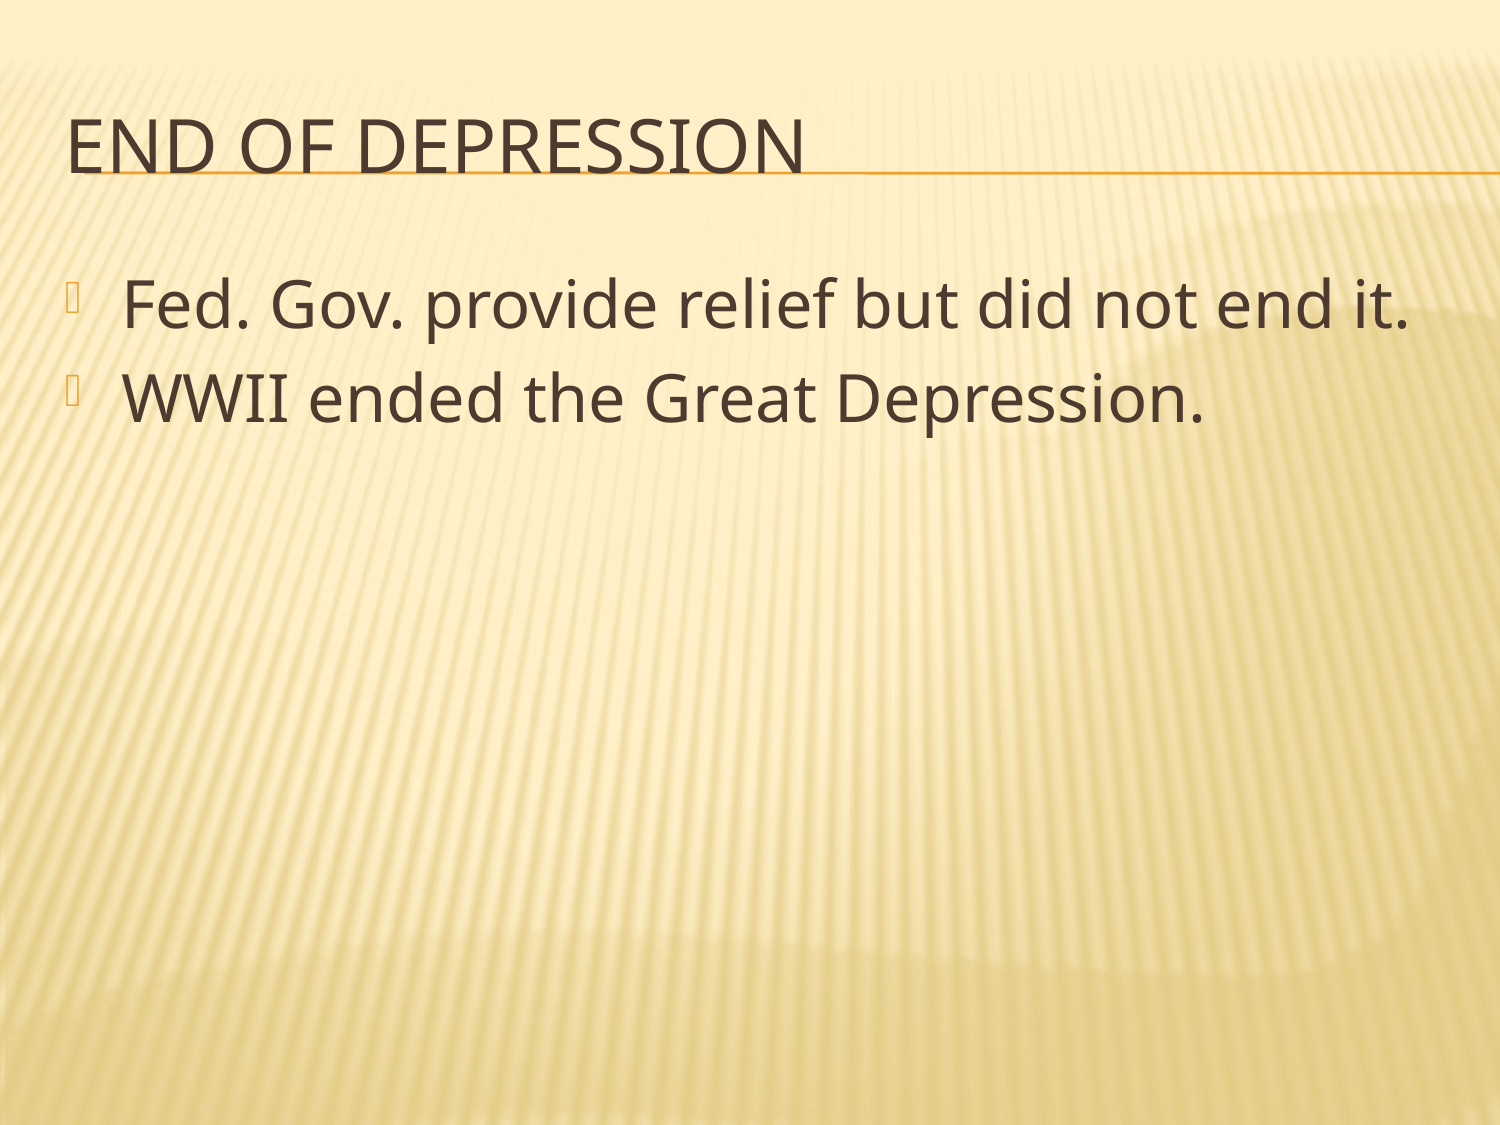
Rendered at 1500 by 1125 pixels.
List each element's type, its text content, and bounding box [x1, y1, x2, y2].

list Fed. Gov. provide relief but did not end it. WWII ended the Great Depression. [50, 254, 1475, 998]
title End of Depression [50, 75, 1475, 213]
